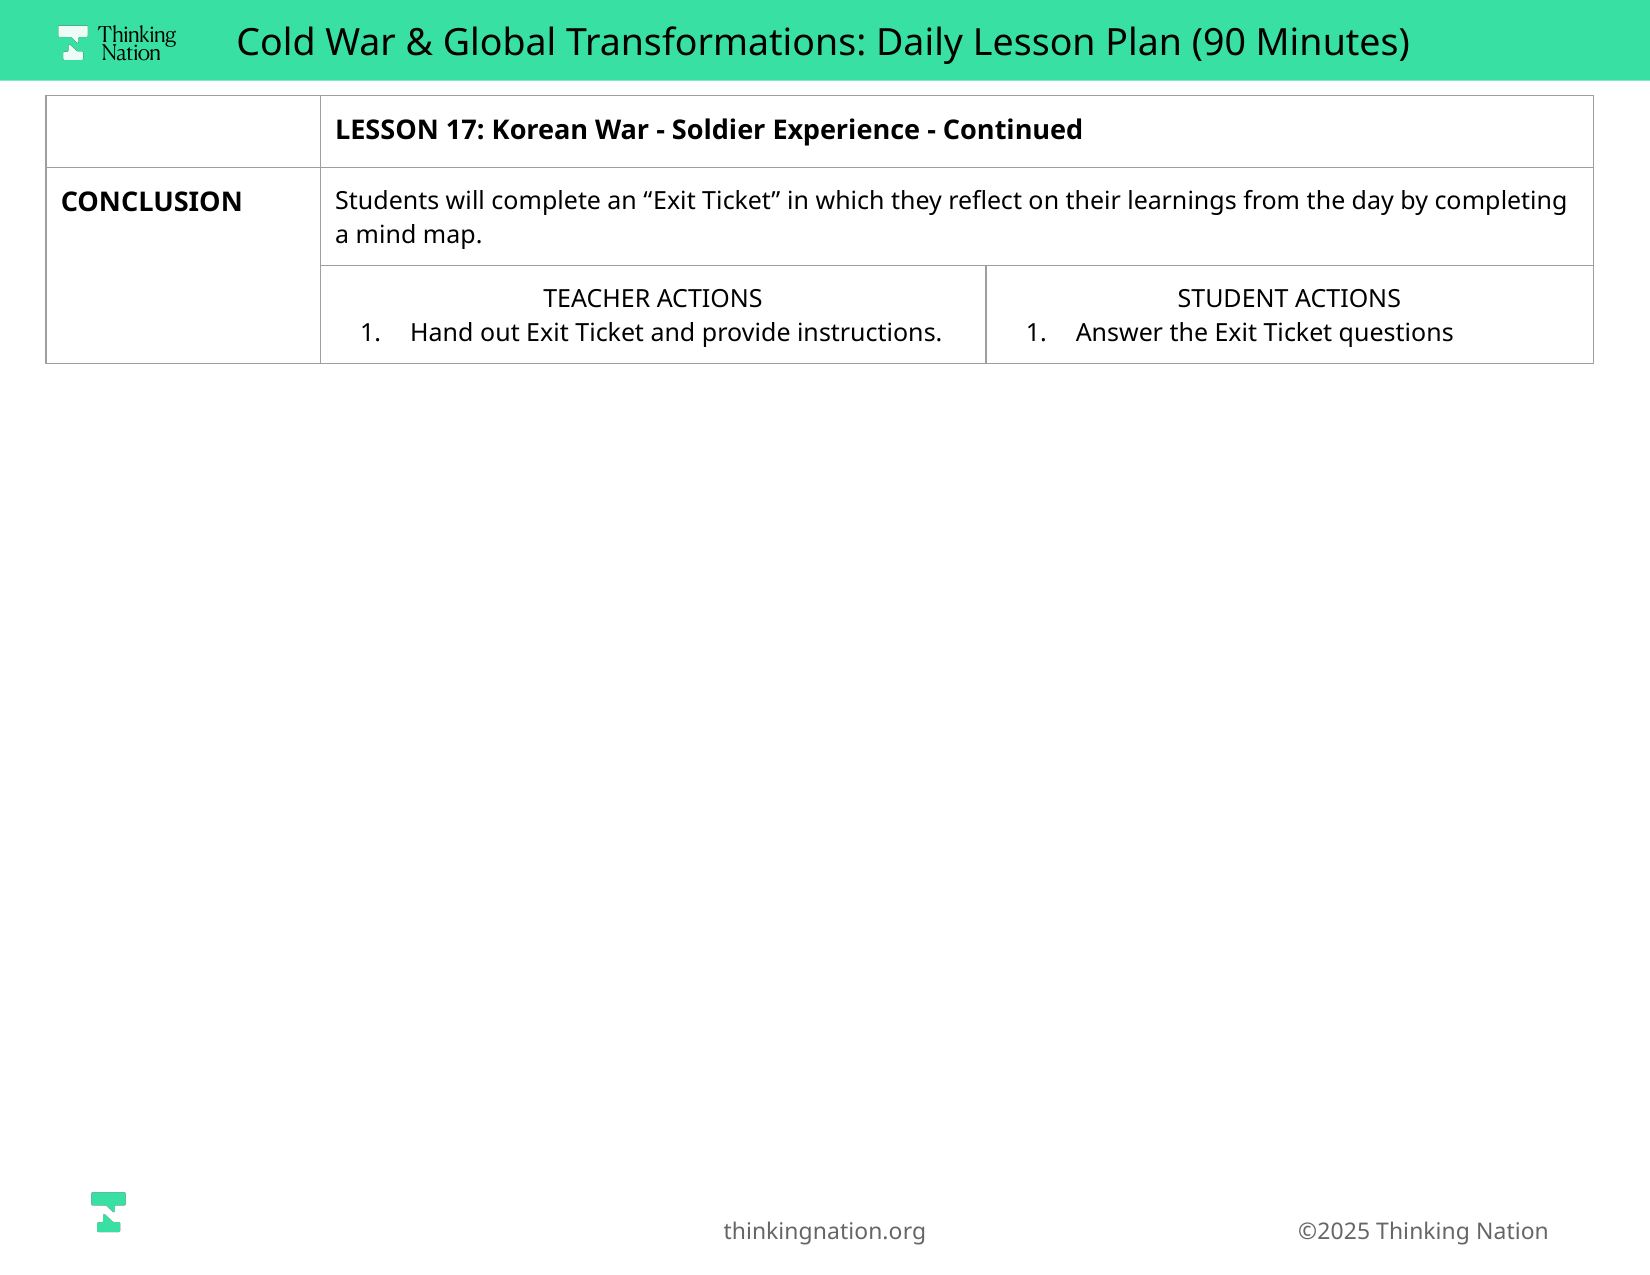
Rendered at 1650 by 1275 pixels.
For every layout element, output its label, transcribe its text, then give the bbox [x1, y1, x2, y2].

table_cell STUDENT ACTIONS Answer the Exit Ticket questions [987, 266, 1593, 363]
text_box ©2025 Thinking Nation [1174, 1200, 1566, 1240]
table_cell CONCLUSION [47, 168, 320, 363]
text_box Cold War & Global Transformations: Daily Lesson Plan (90 Minutes) [0, 0, 1650, 81]
text_box thinkingnation.org [629, 1200, 1021, 1240]
table_header [47, 96, 320, 167]
table_cell TEACHER ACTIONS Hand out Exit Ticket and provide instructions. [321, 266, 985, 363]
table_header LESSON 17: Korean War - Soldier Experience - Continued [321, 96, 1593, 167]
picture [80, 1184, 136, 1240]
table_cell Students will complete an “Exit Ticket” in which they reflect on their learnings from the day by completing a mind map. [321, 168, 1593, 265]
picture [45, 14, 180, 85]
